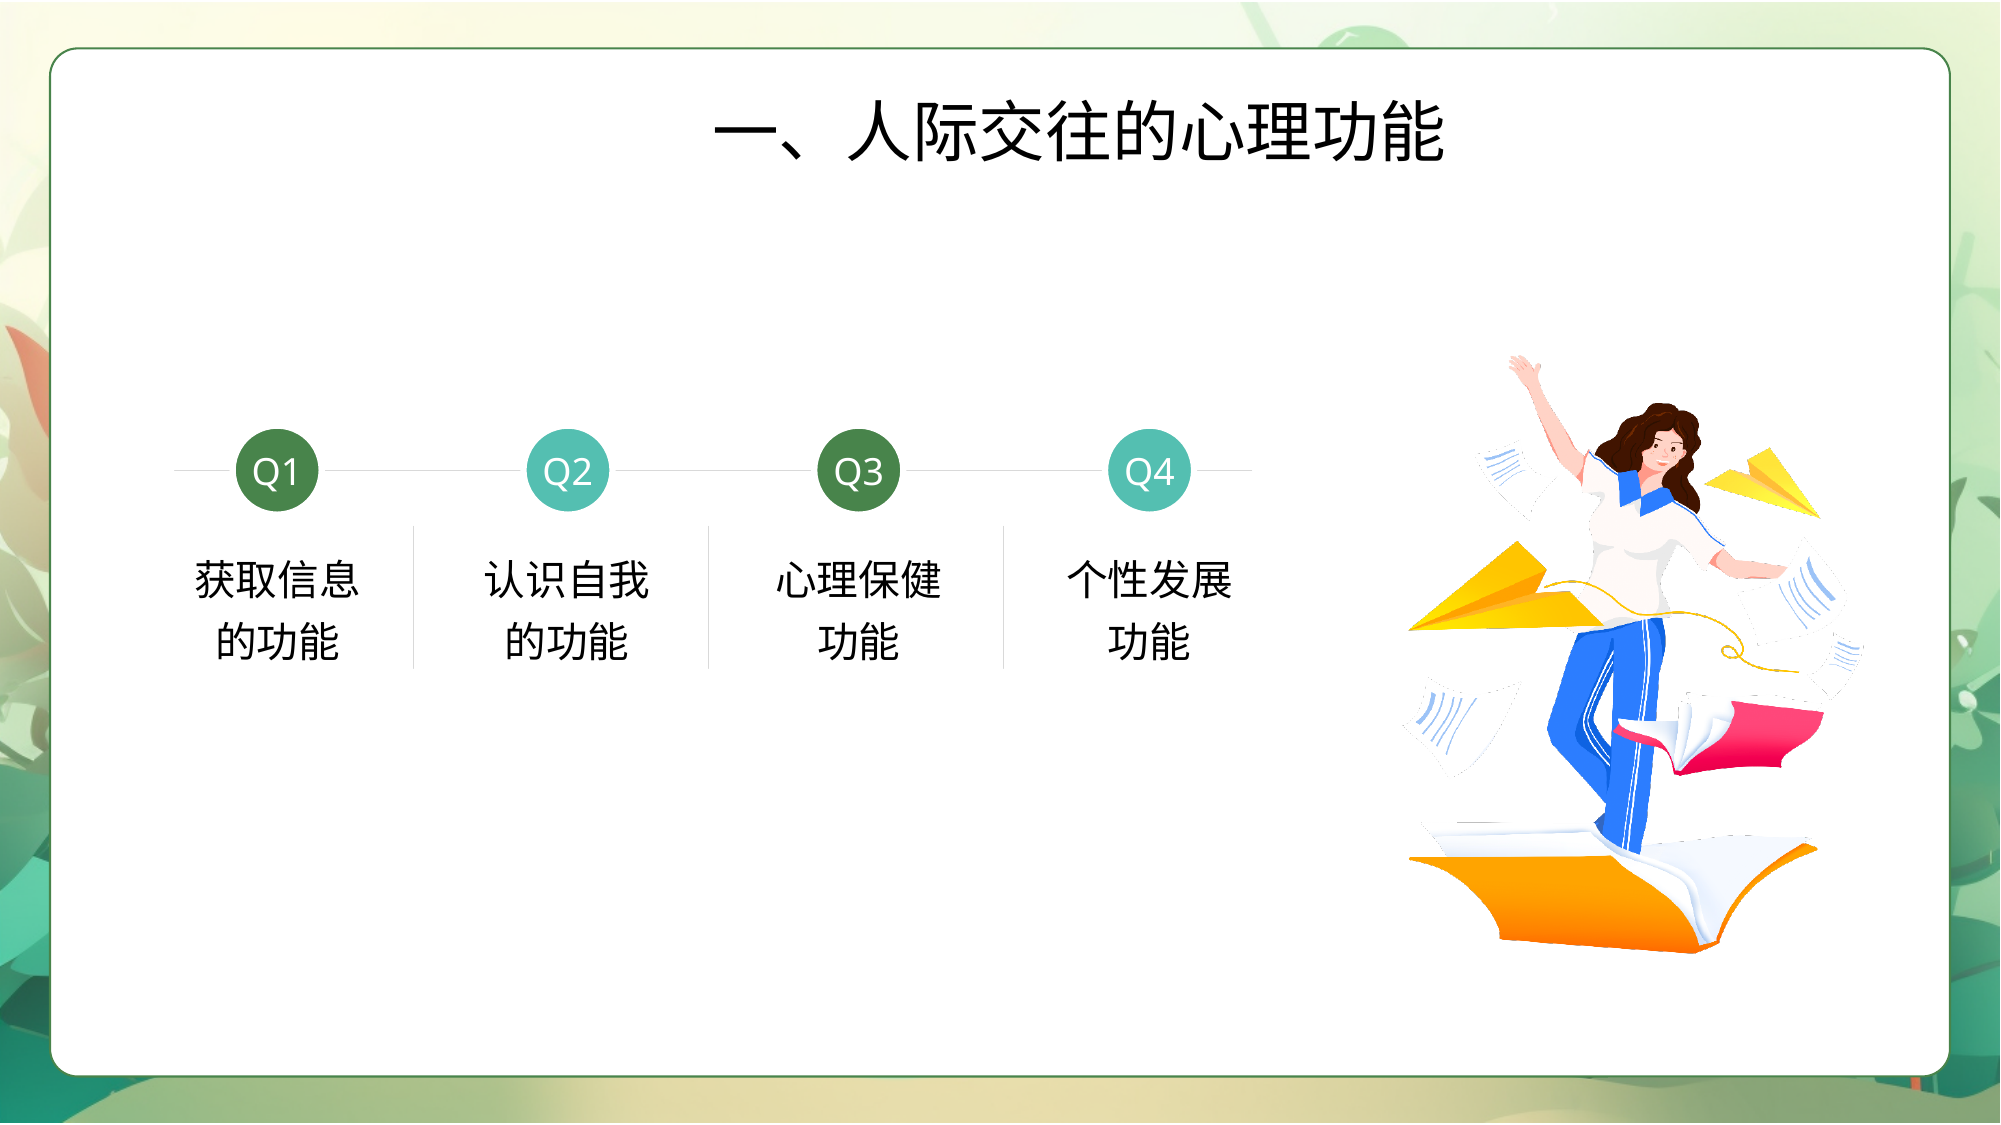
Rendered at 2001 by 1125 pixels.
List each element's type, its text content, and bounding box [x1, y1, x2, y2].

text_box Q1 [231, 424, 323, 470]
picture [0, 2, 2000, 1123]
text_box Q4 [1104, 424, 1196, 470]
text_box Q3 [813, 424, 905, 470]
text_box Q2 [522, 471, 614, 516]
text_box Q3 [813, 471, 905, 516]
text_box Q1 [231, 471, 323, 516]
text_box 认识自我的功能 [449, 533, 685, 674]
text_box 获取信息的功能 [159, 533, 396, 674]
text_box 个性发展功能 [1031, 533, 1268, 674]
text_box 心理保健功能 [740, 533, 977, 674]
text_box Q2 [522, 424, 614, 470]
text_box Q4 [1104, 471, 1196, 516]
text_box 一、人际交往的心理功能 [459, 82, 1700, 177]
